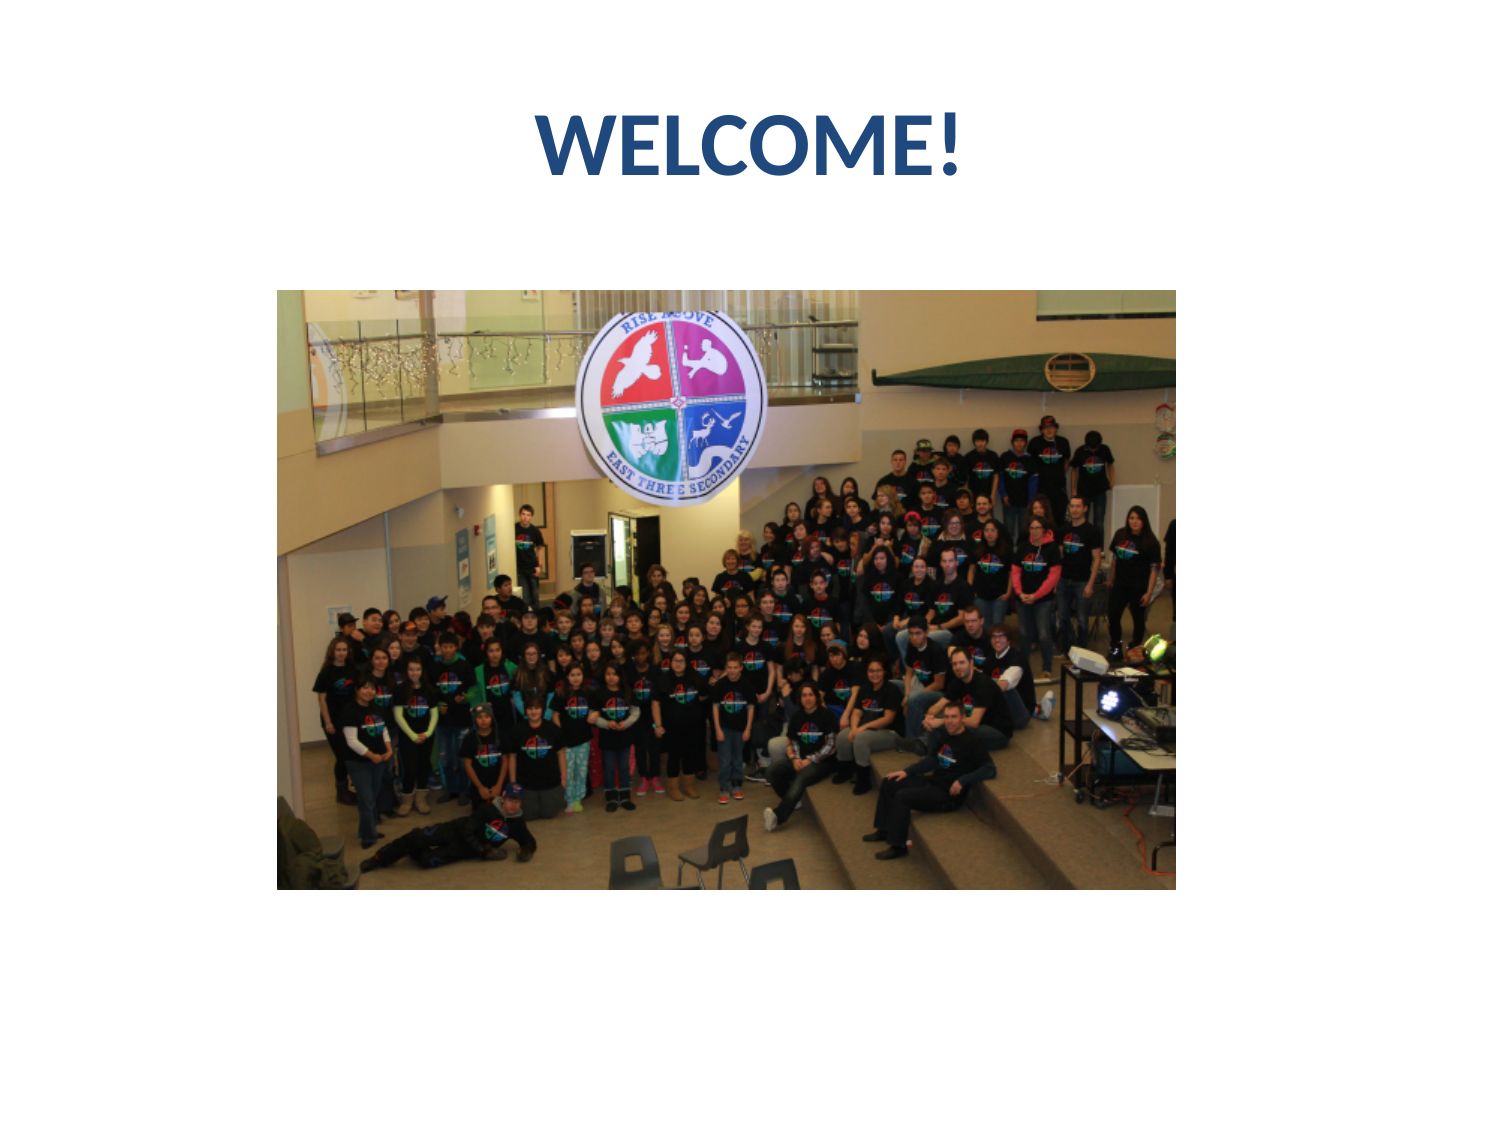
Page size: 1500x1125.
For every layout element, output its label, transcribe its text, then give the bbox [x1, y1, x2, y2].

title WELCOME! [75, 45, 1425, 233]
picture [277, 290, 1176, 890]
